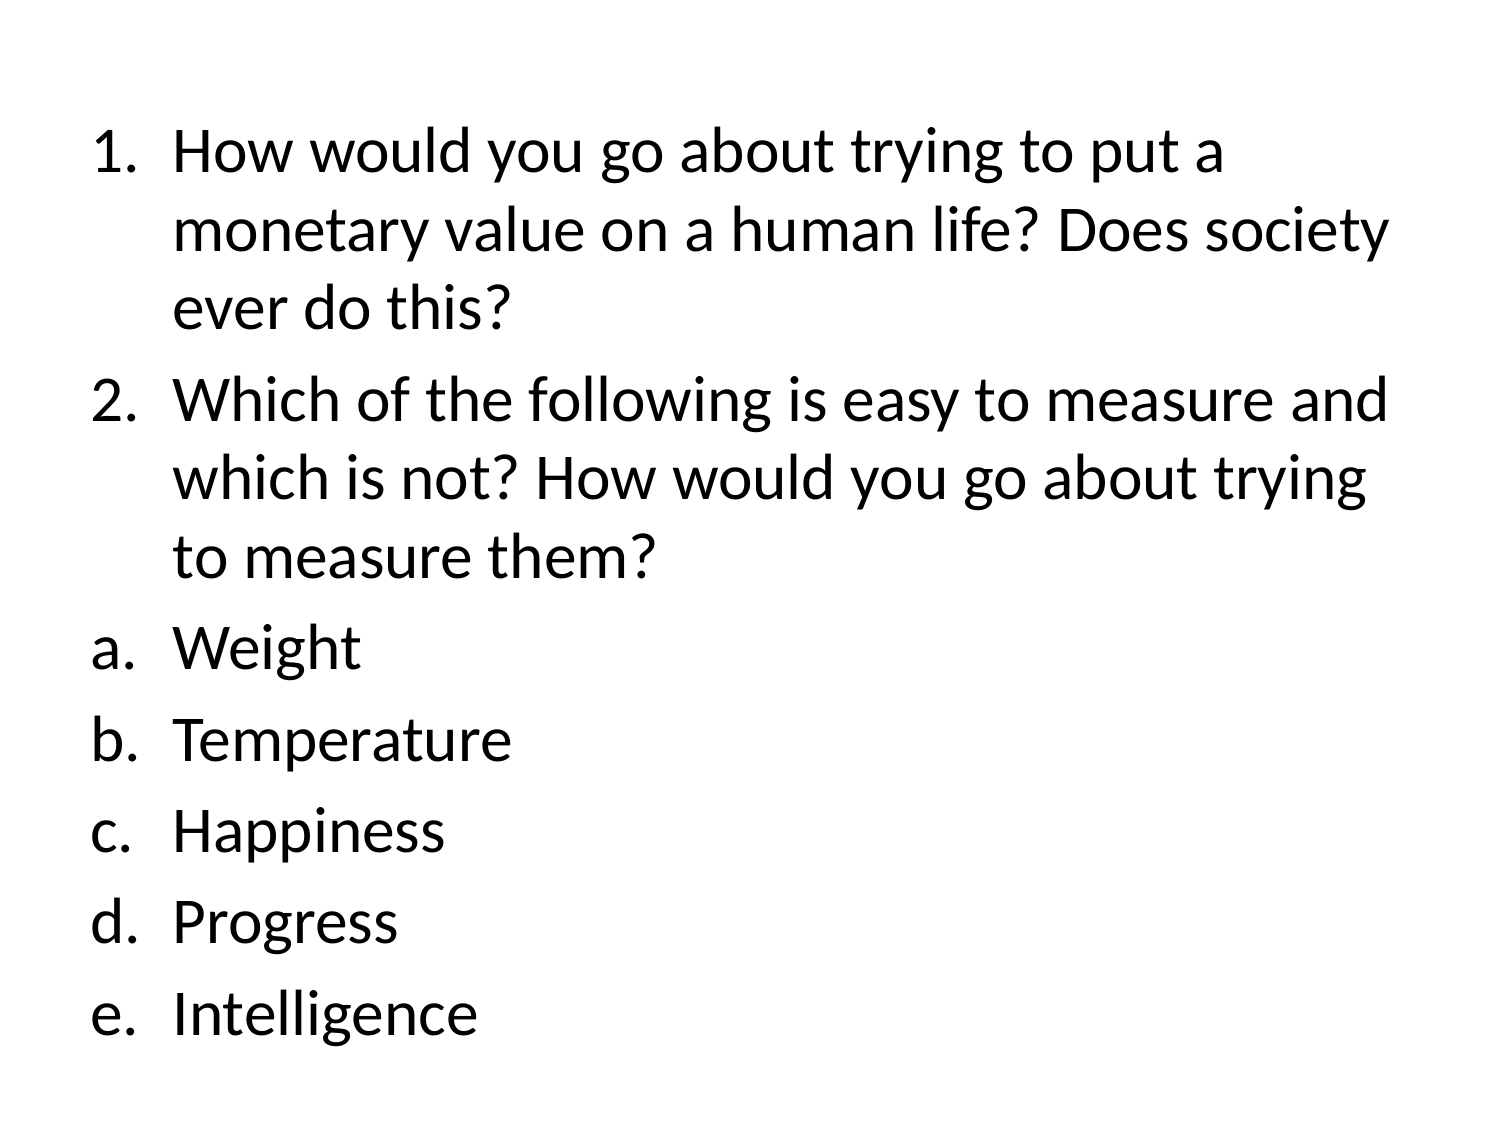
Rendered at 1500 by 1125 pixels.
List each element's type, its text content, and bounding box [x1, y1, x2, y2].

list How would you go about trying to put a monetary value on a human life? Does society ever do this? Which of the following is easy to measure and which is not? How would you go about trying to measure them? Weight Temperature Happiness Progress Intelligence [75, 99, 1425, 1063]
